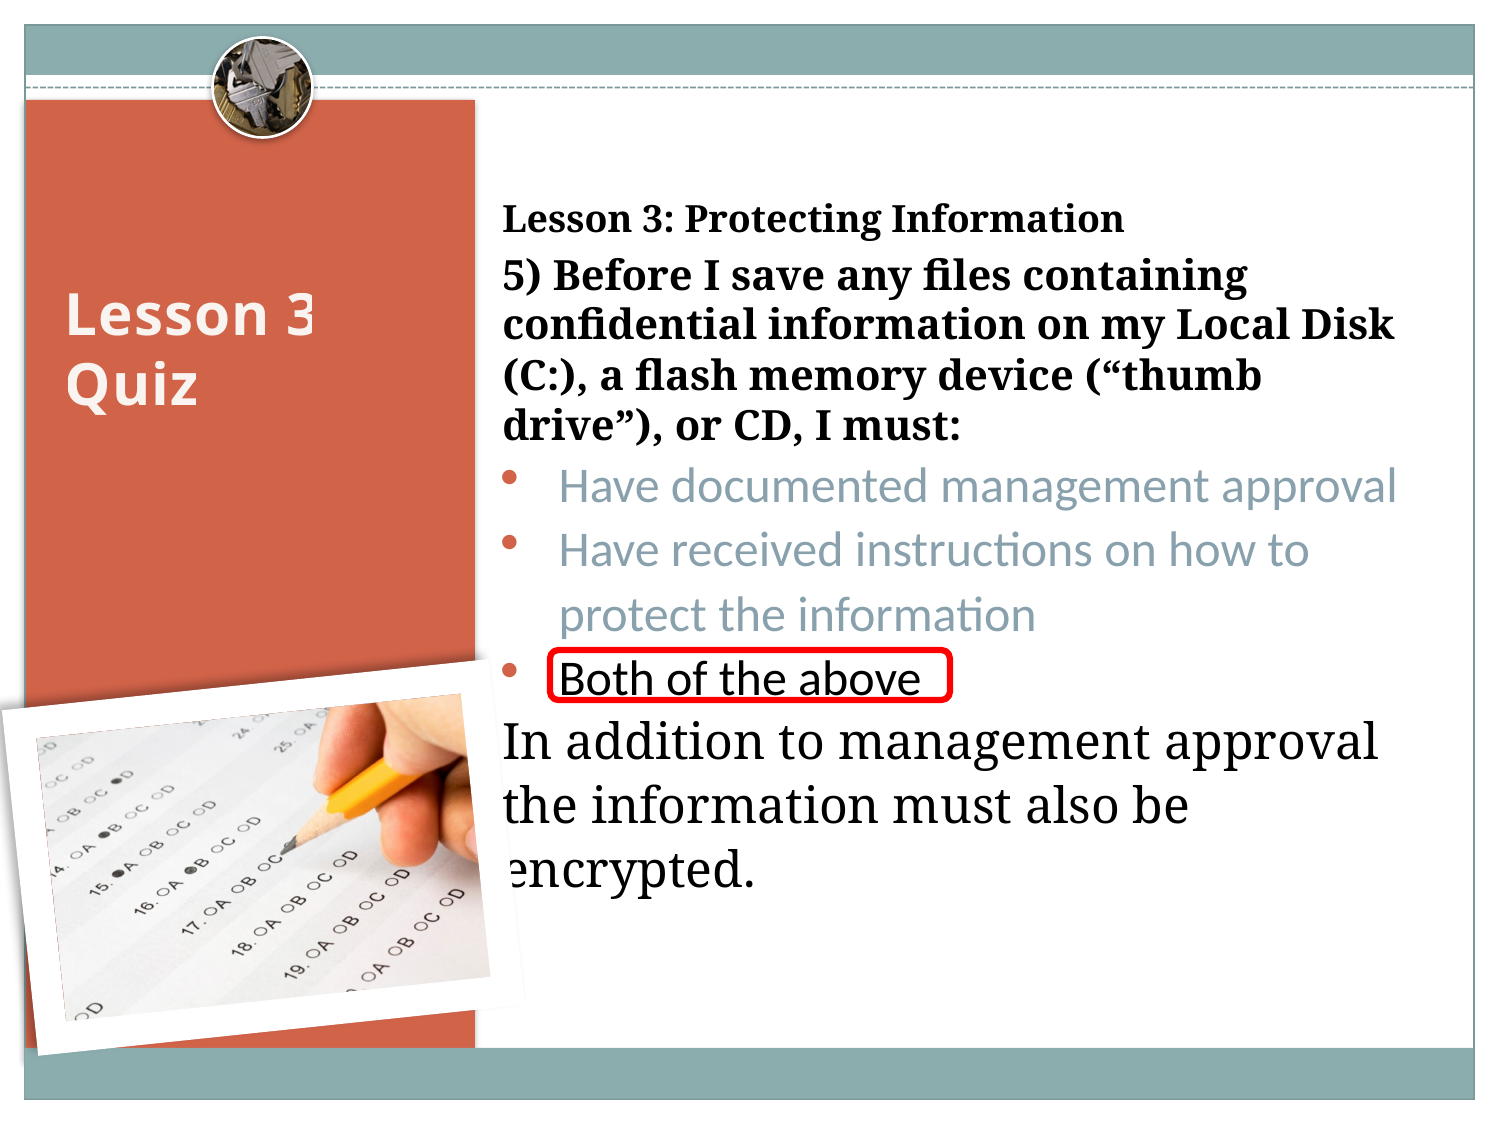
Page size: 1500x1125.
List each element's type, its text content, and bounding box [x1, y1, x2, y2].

list Lesson 3: Protecting Information 5) Before I save any files containing confidential information on my Local Disk (C:), a flash memory device (“thumb drive”), or CD, I must: Have documented management approval Have received instructions on how to protect the information Both of the above In addition to management approval the information must also be encrypted. [487, 112, 1438, 1000]
picture [214, 39, 311, 136]
picture [37, 694, 490, 1021]
text_box [547, 647, 953, 703]
title Lesson 3 Quiz [50, 174, 463, 425]
